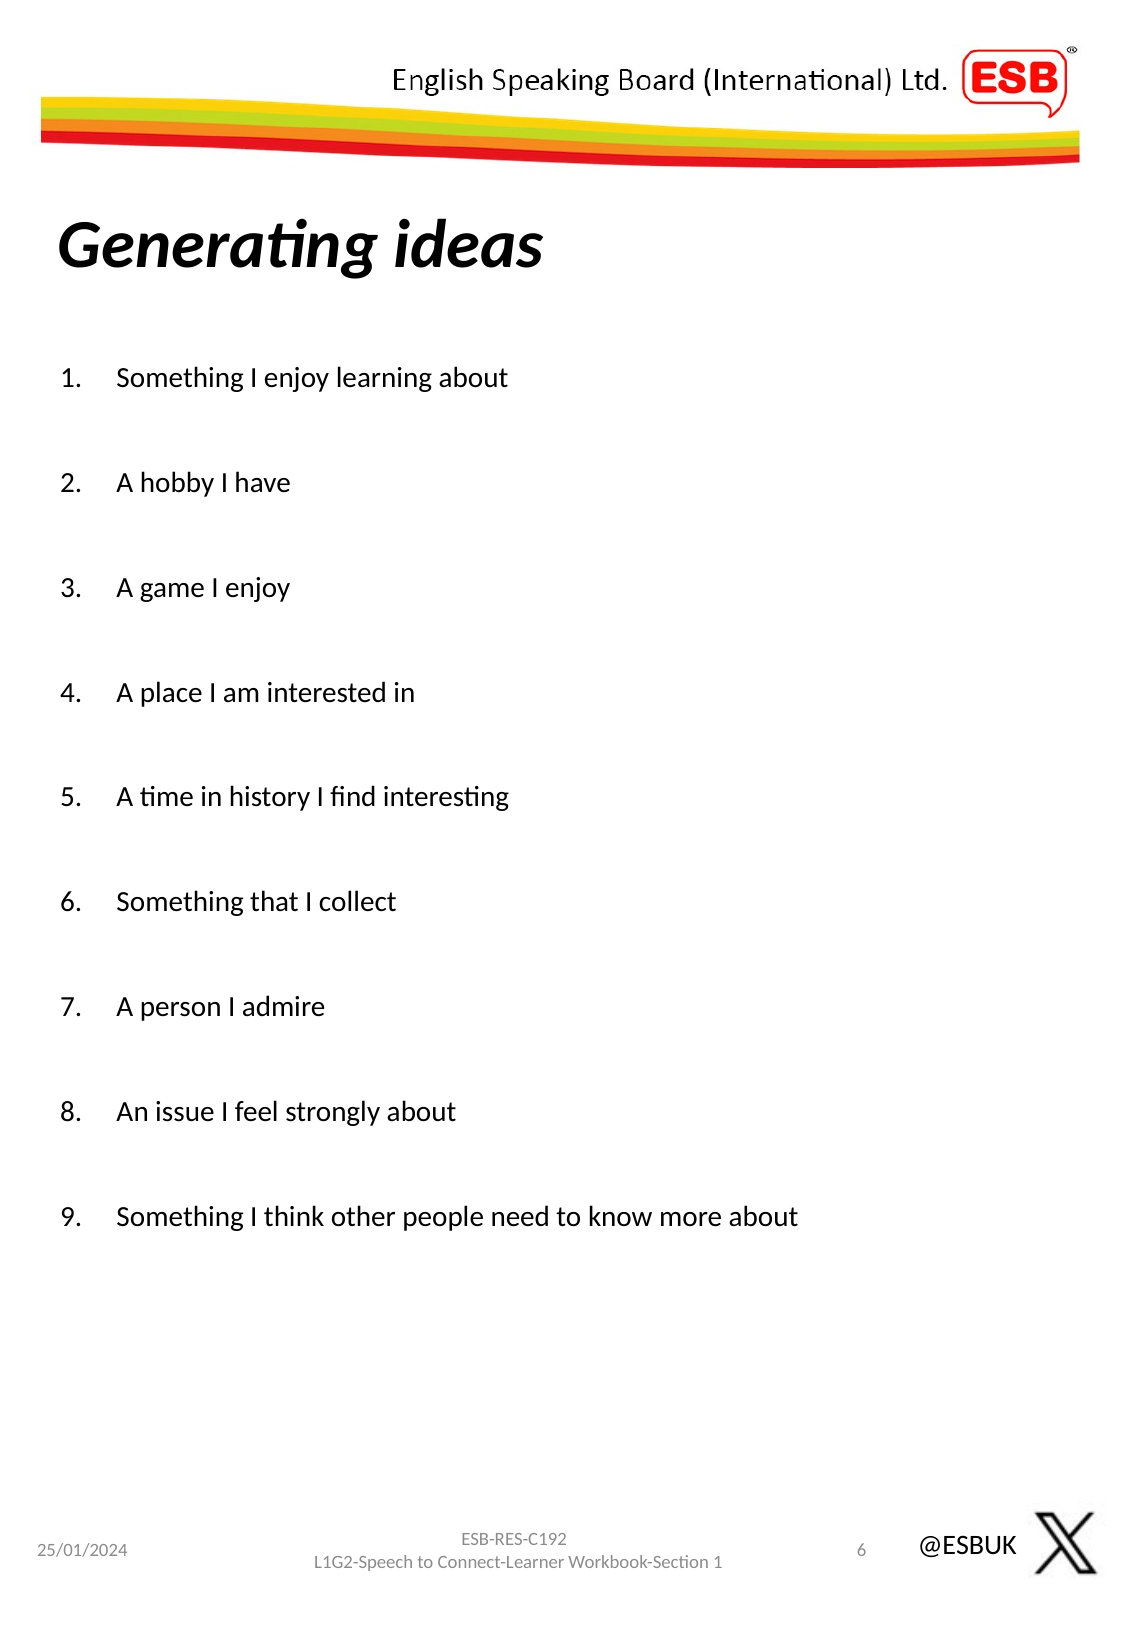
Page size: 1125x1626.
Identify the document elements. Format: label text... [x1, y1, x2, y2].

text_box Something I enjoy learning about A hobby I have A game I enjoy A place I am interested in A time in history I find interesting Something that I collect A person I admire An issue I feel strongly about Something I think other people need to know more about [45, 280, 1097, 1240]
picture [0, 1, 1125, 234]
picture [1027, 1500, 1109, 1587]
slide_number 6 [697, 1506, 882, 1593]
title Generating ideas [42, 174, 1014, 317]
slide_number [22, 1506, 276, 1593]
footer ESB-RES-C192 L1G2-Speech to Connect-Learner Workbook-Section 1 [296, 1506, 697, 1593]
